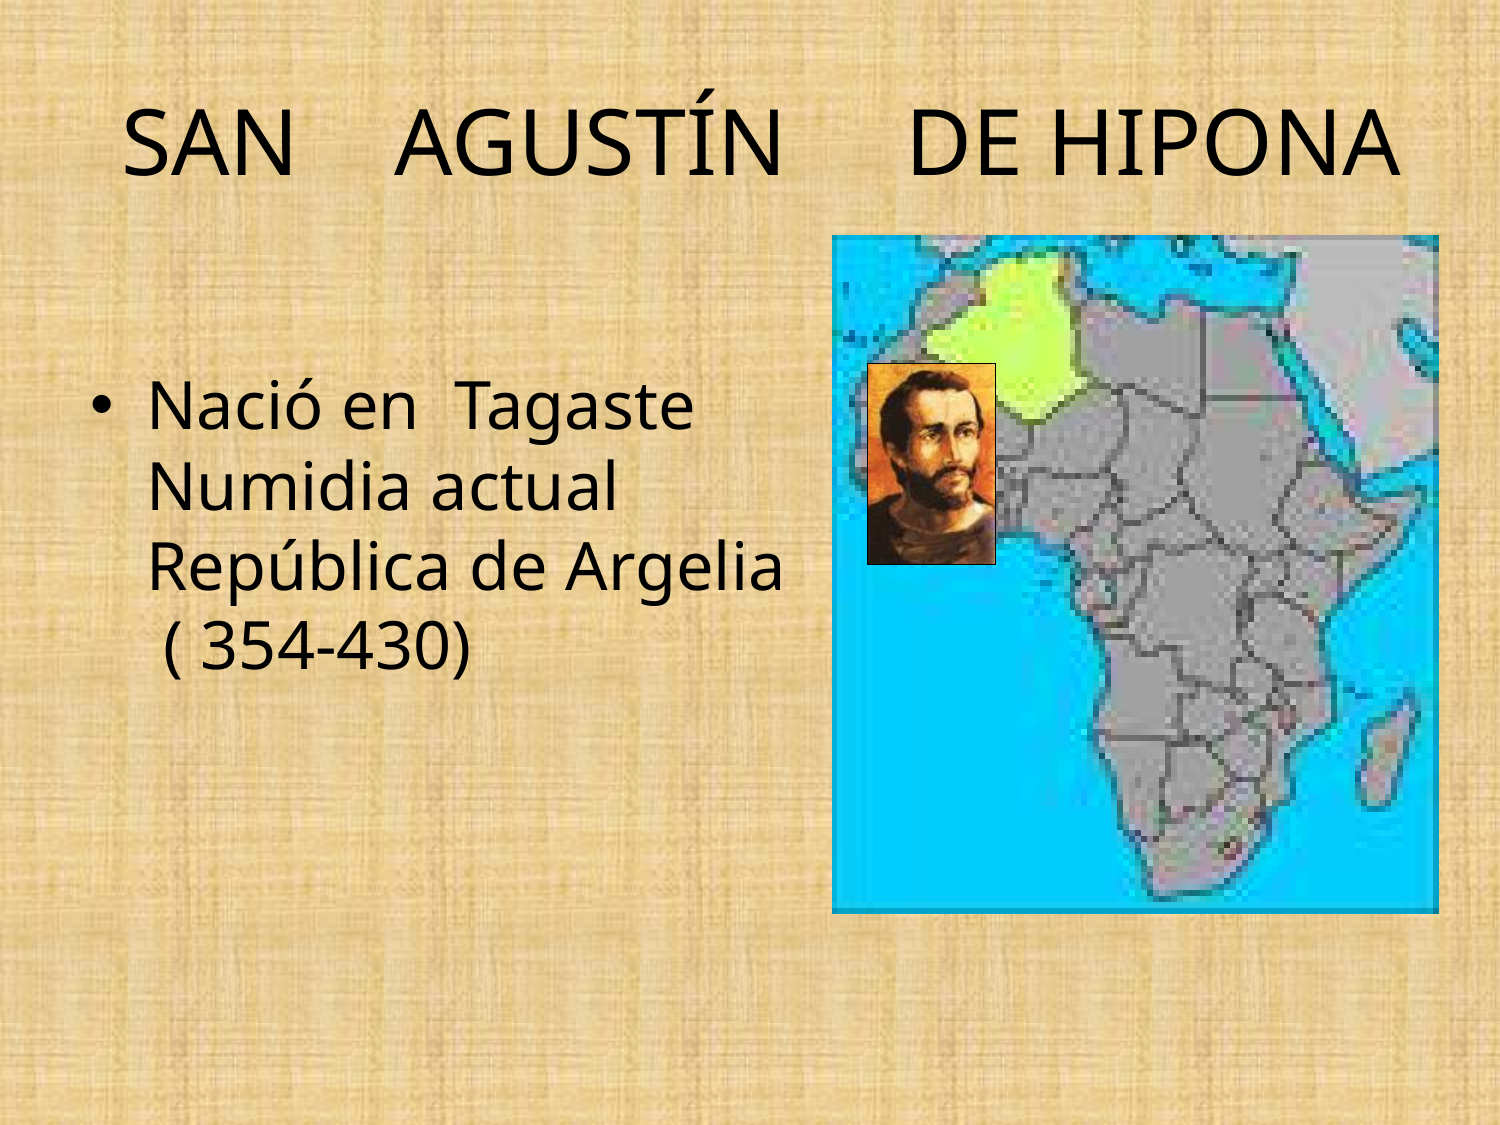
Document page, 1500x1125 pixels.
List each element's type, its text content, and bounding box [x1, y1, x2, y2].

list Nació en Tagaste Numidia actual República de Argelia ( 354-430) [75, 262, 809, 1005]
title SAN AGUSTÍN DE HIPONA [75, 45, 1425, 233]
picture [0, 0, 1500, 1125]
